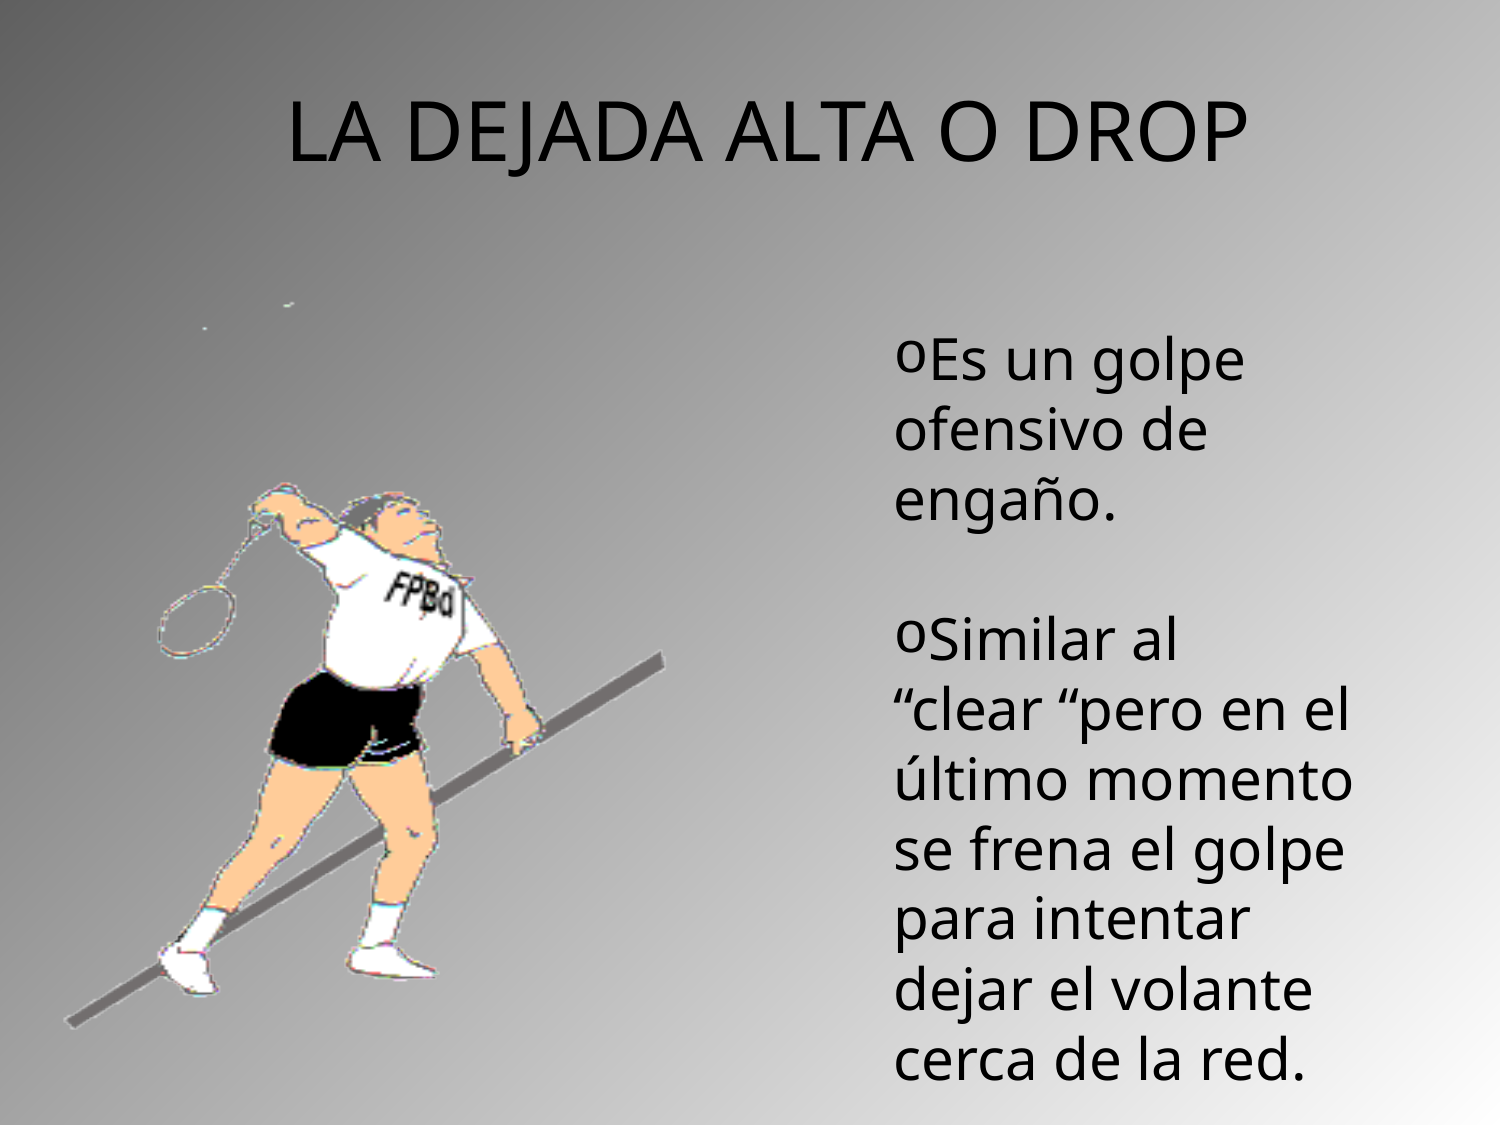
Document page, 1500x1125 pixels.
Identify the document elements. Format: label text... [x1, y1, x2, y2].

text_box Es un golpe ofensivo de engaño. Similar al “clear “pero en el último momento se frena el golpe para intentar dejar el volante cerca de la red. [878, 269, 1407, 1125]
picture [46, 175, 692, 1032]
text_box LA DEJADA ALTA O DROP [210, 70, 1348, 186]
